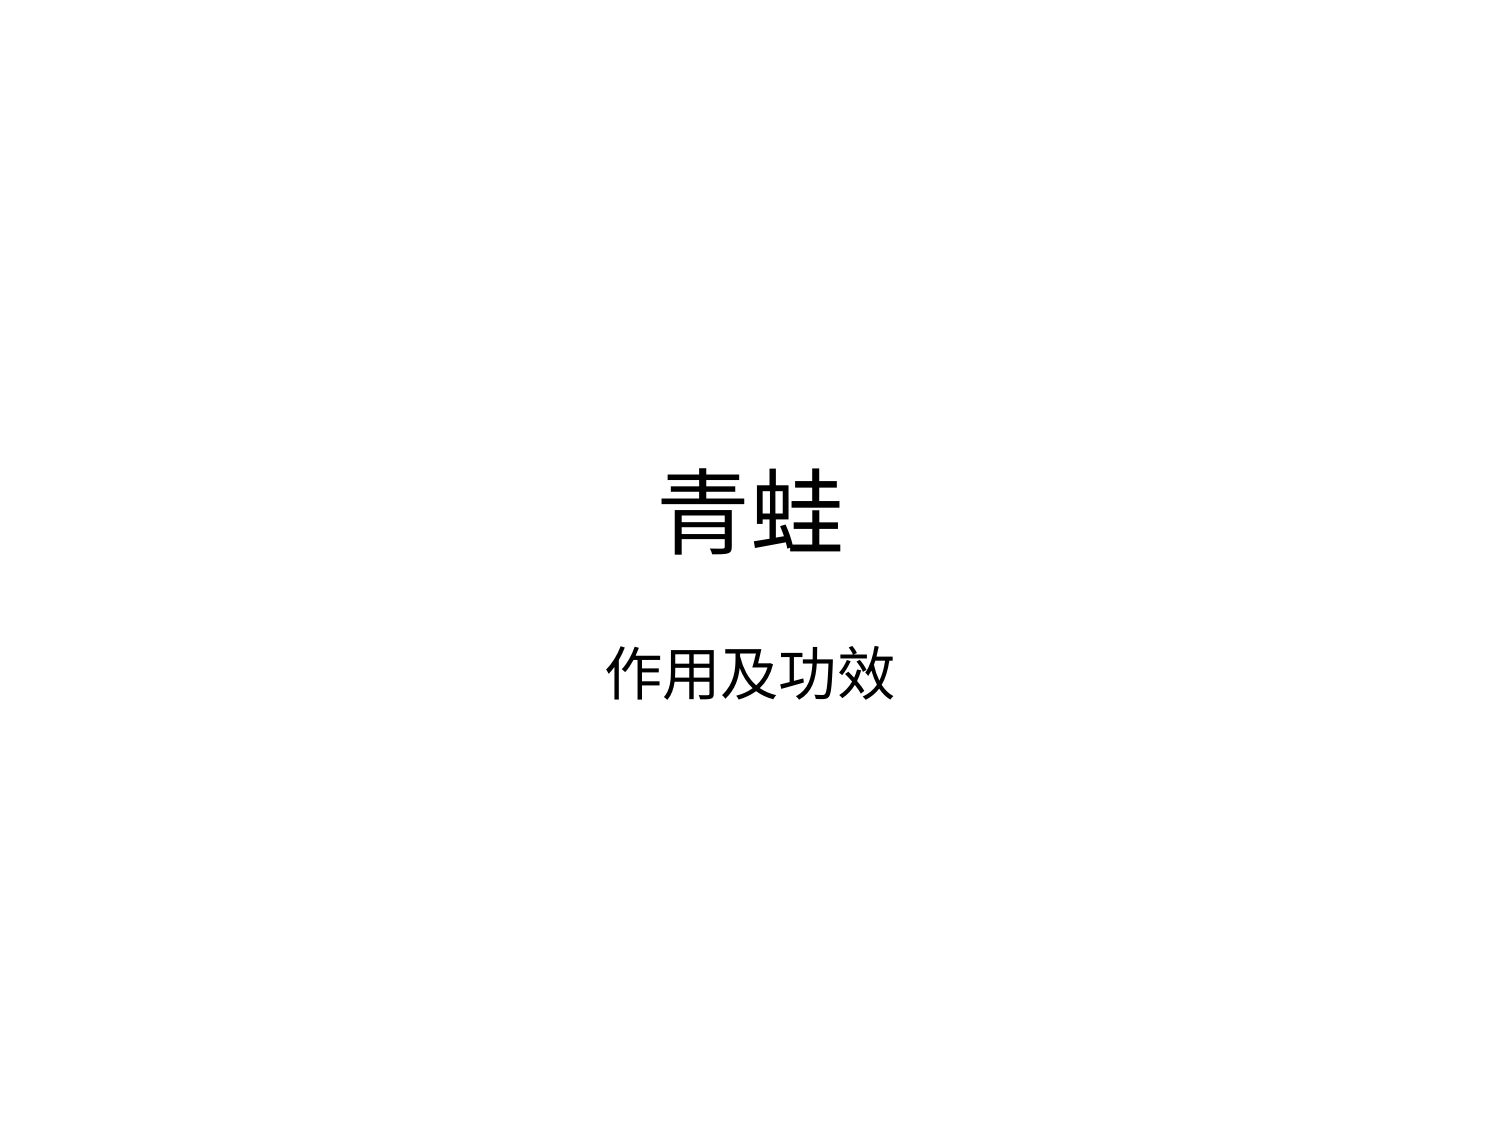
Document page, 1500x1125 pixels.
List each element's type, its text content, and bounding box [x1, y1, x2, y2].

title 青蛙 [187, 184, 1313, 576]
subtitle 作用及功效 [225, 637, 1275, 764]
